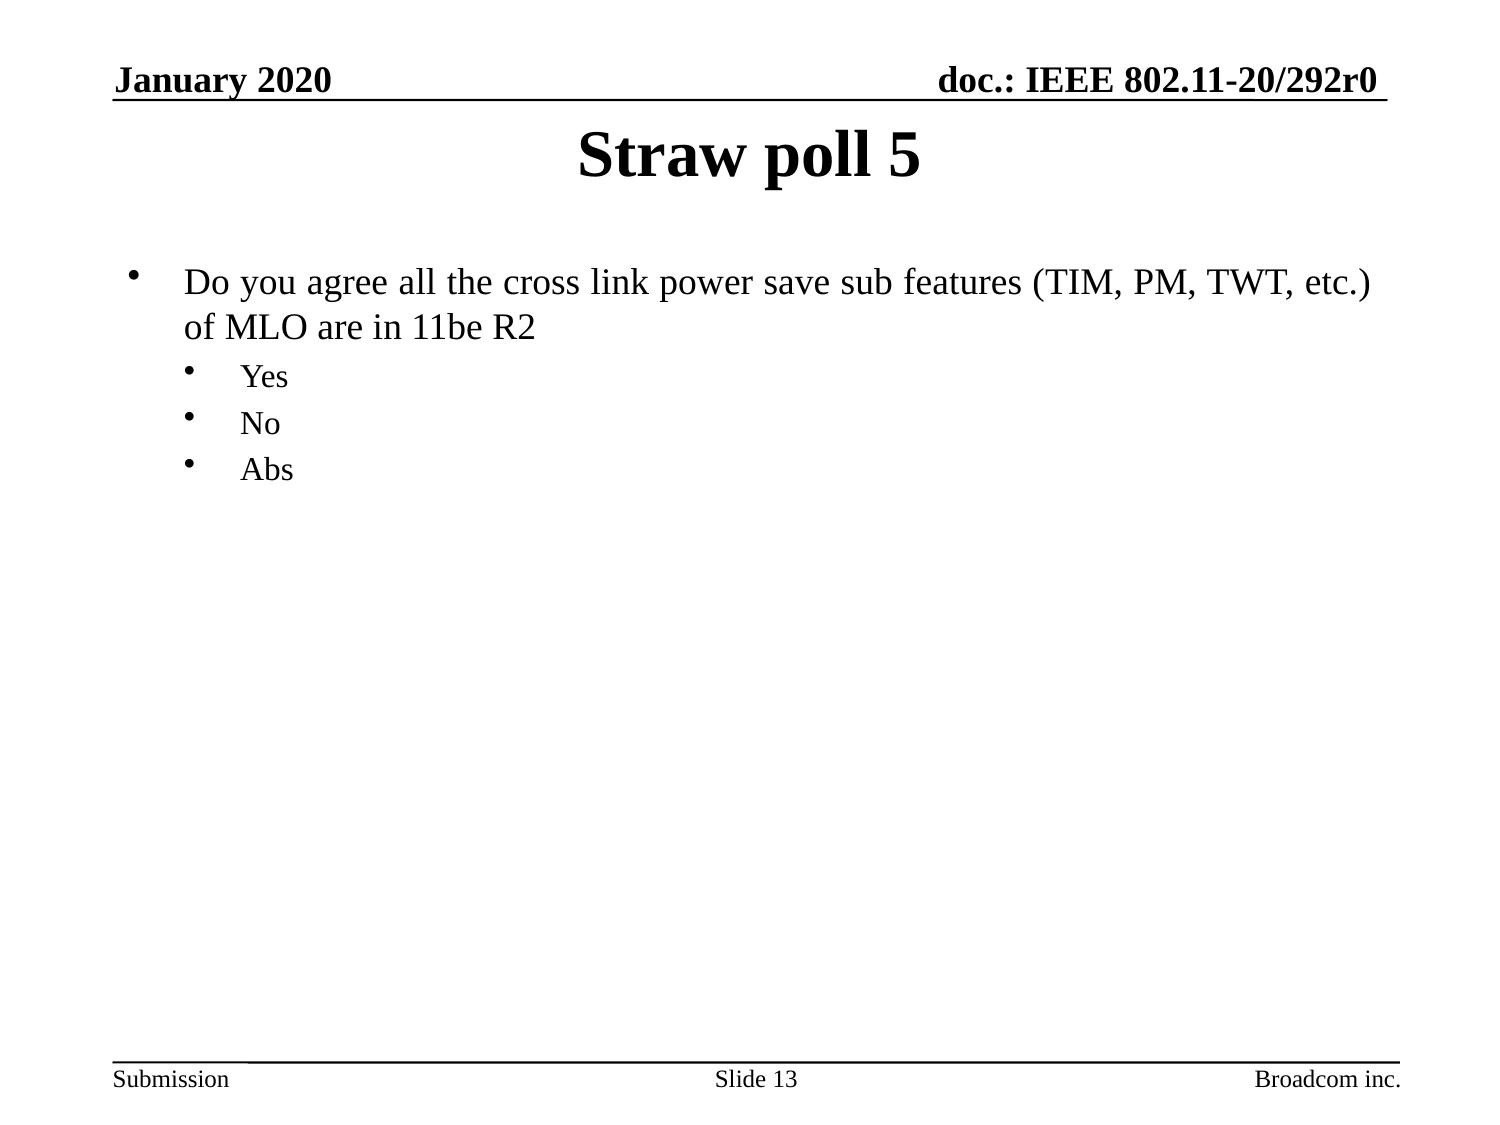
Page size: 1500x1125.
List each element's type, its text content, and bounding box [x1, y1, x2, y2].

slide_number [114, 54, 335, 101]
list Do you agree all the cross link power save sub features (TIM, PM, TWT, etc.) of MLO are in 11be R2 Yes No Abs [112, 249, 1388, 1050]
slide_number Slide 13 [712, 1061, 800, 1093]
footer Broadcom inc. [1252, 1061, 1402, 1093]
title Straw poll 5 [112, 62, 1388, 238]
